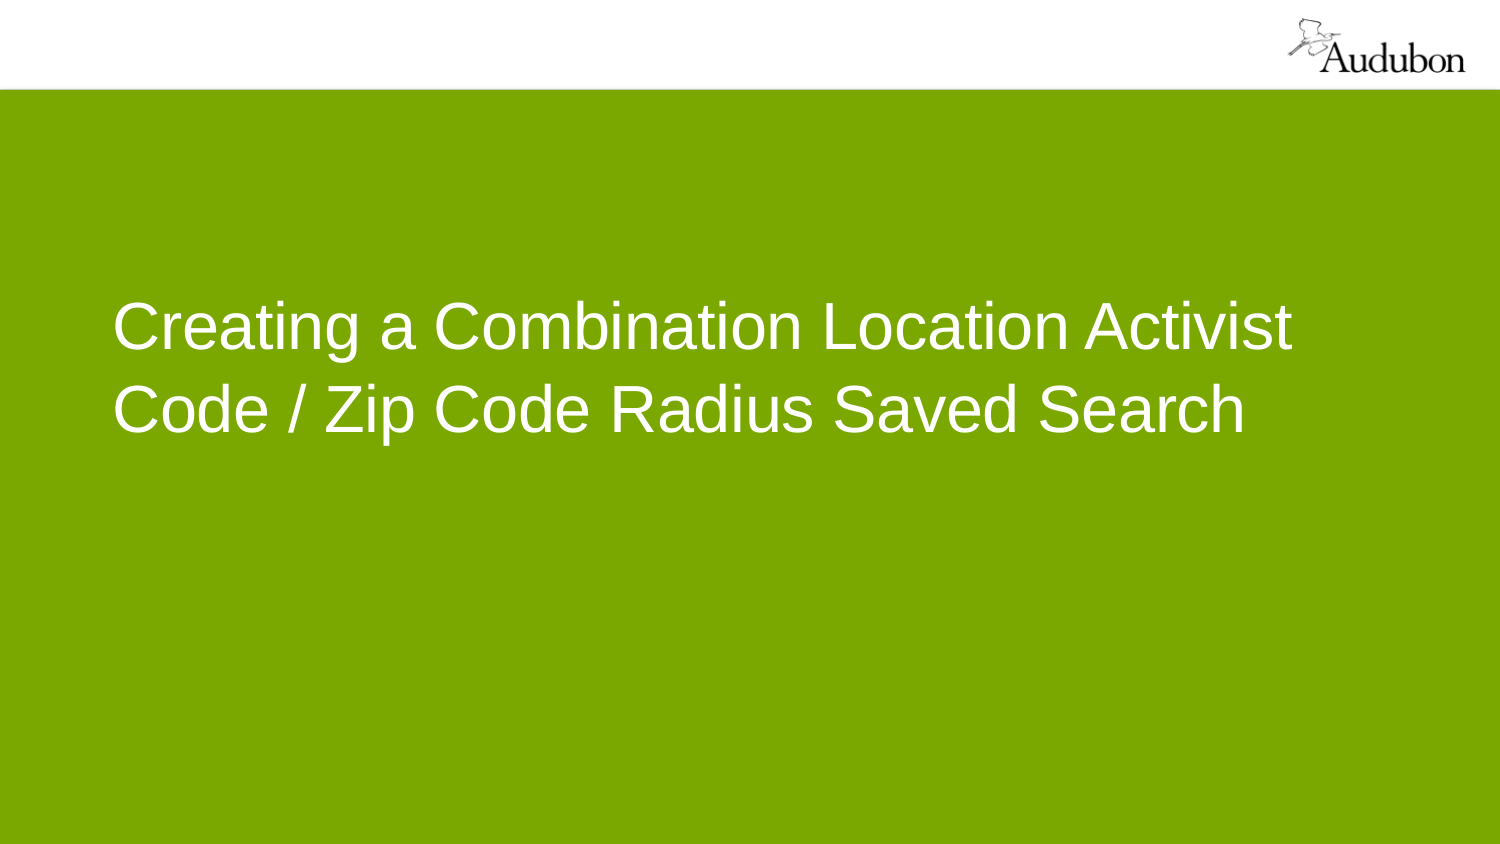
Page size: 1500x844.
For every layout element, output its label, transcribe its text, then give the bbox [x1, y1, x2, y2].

title Creating a Combination Location Activist Code / Zip Code Radius Saved Search [112, 300, 1388, 488]
picture [1287, 18, 1466, 73]
